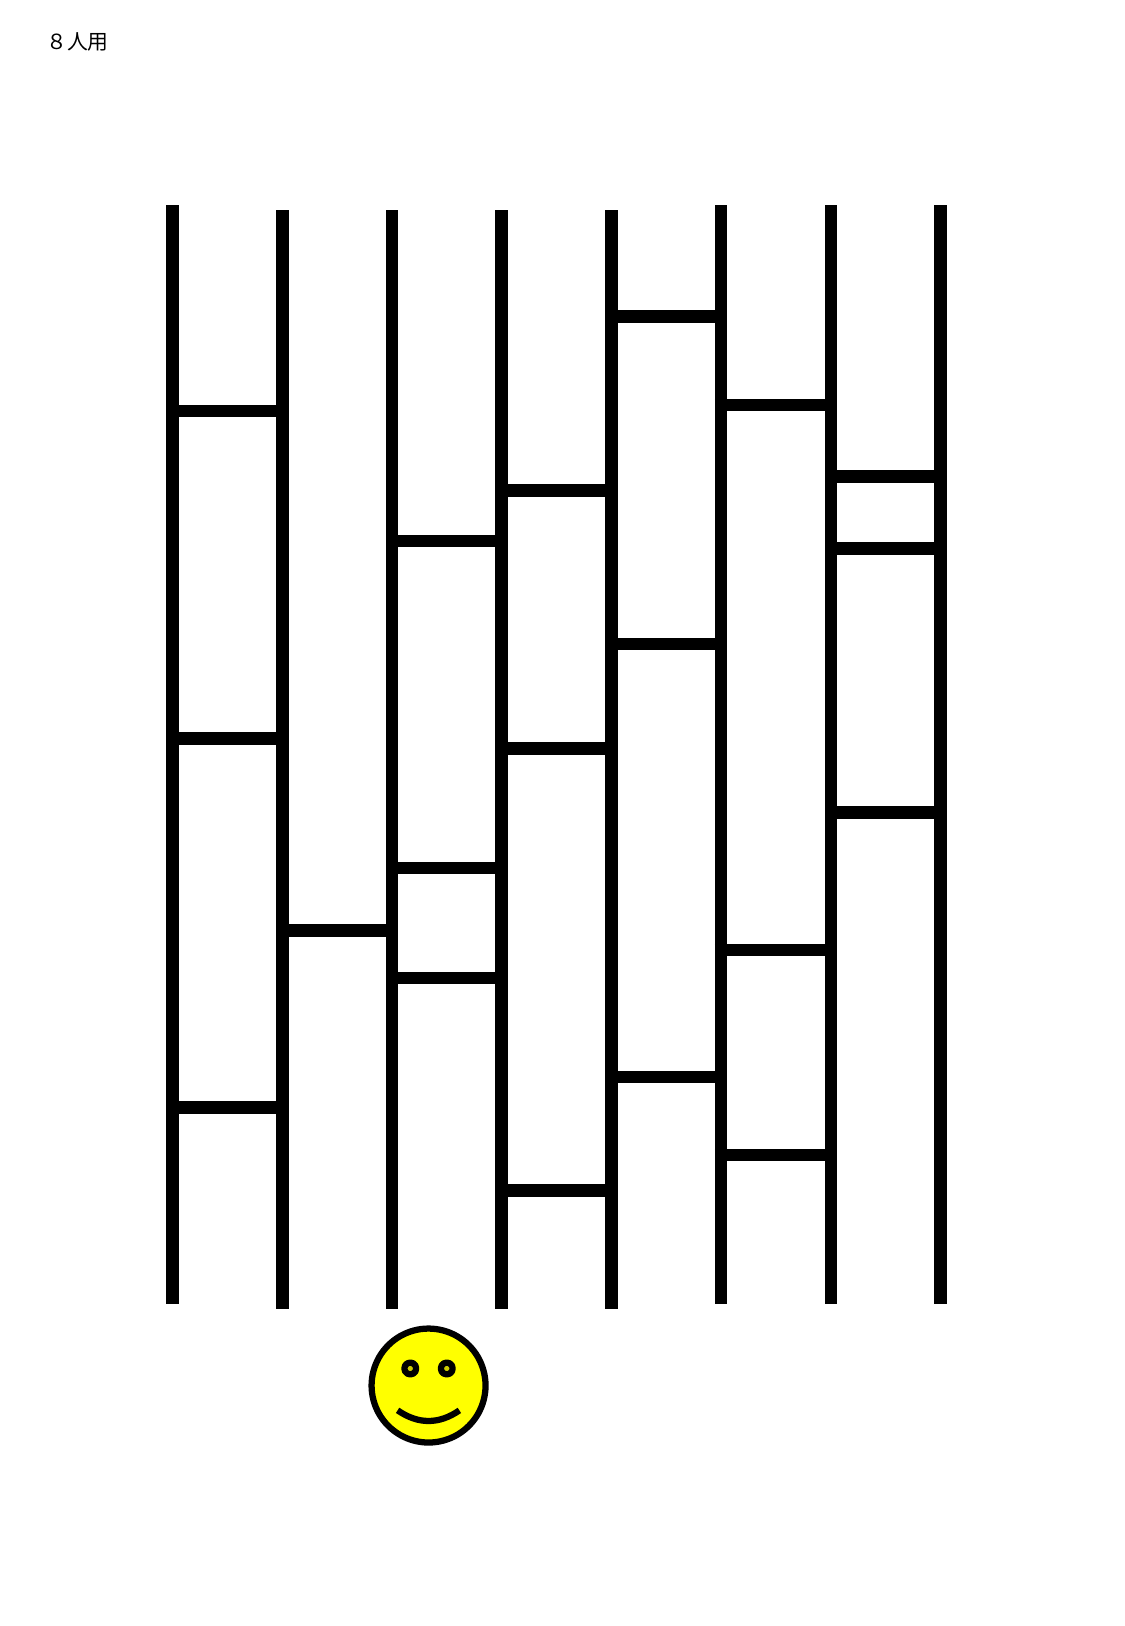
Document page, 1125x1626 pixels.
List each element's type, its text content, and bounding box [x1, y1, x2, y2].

text_box ８人用 [31, 21, 124, 61]
text_box [369, 1326, 488, 1445]
